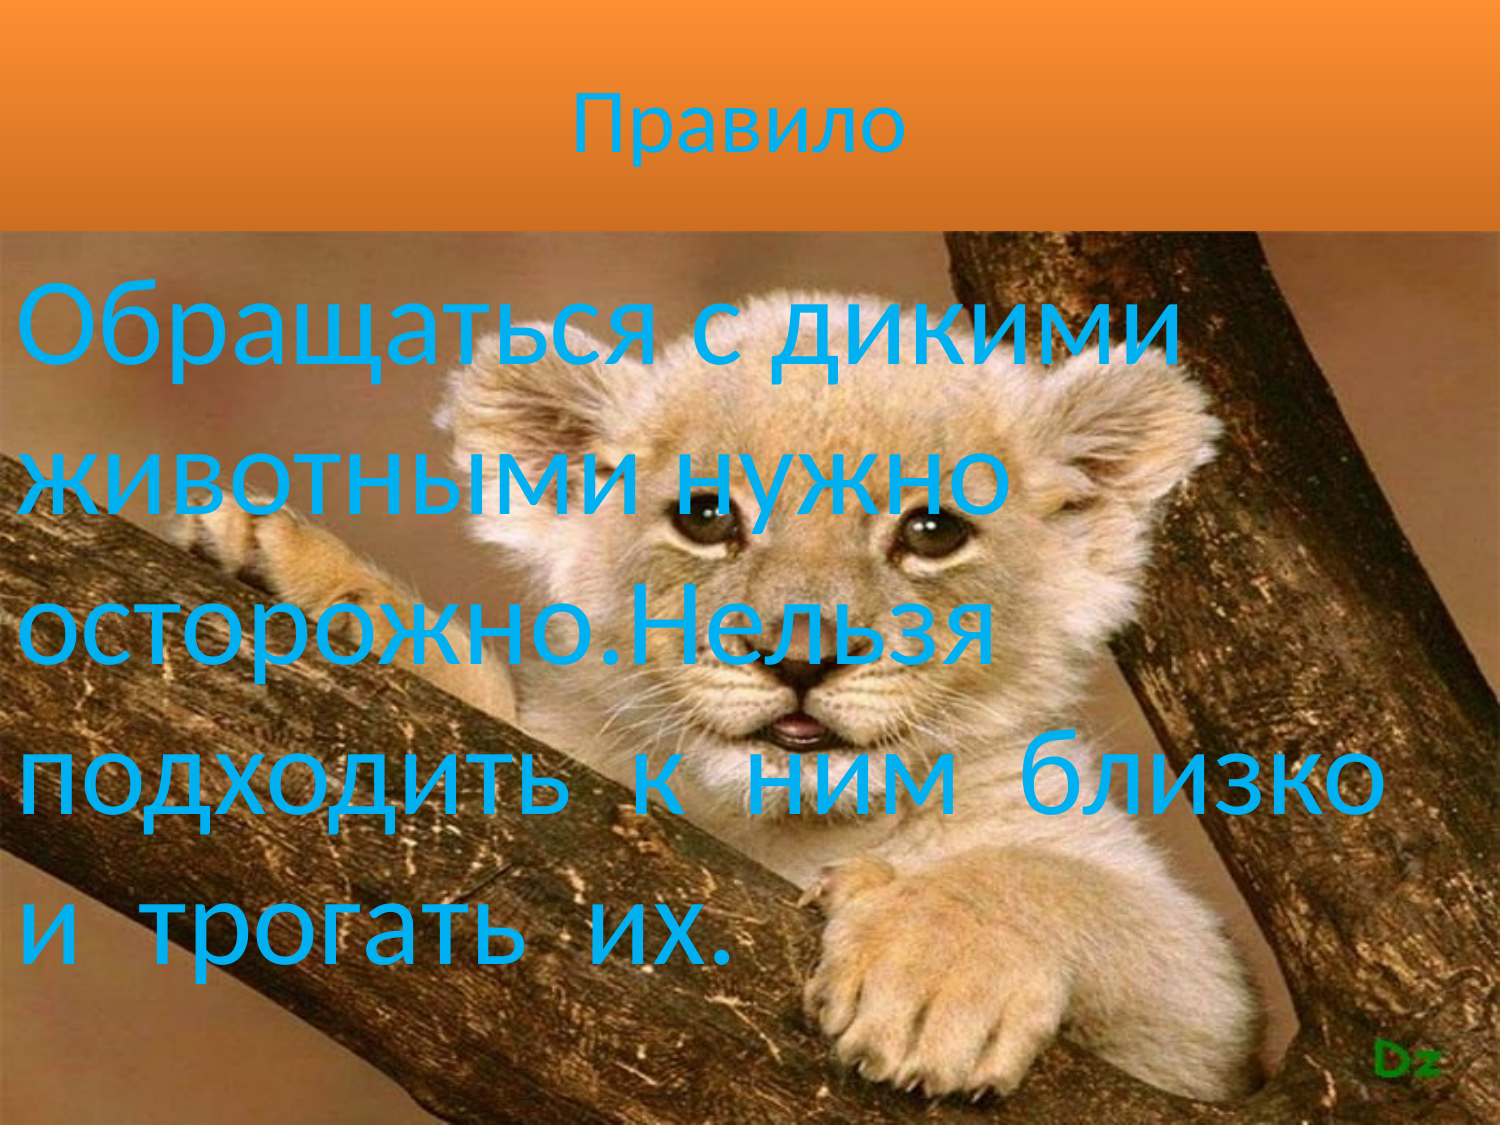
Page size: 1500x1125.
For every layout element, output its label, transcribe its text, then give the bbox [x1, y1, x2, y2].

title Правило [0, 0, 1500, 231]
subtitle Обращаться с дикими животными нужно осторожно.Нельзя подходить к ним близко и трогать их. [0, 231, 1500, 1125]
